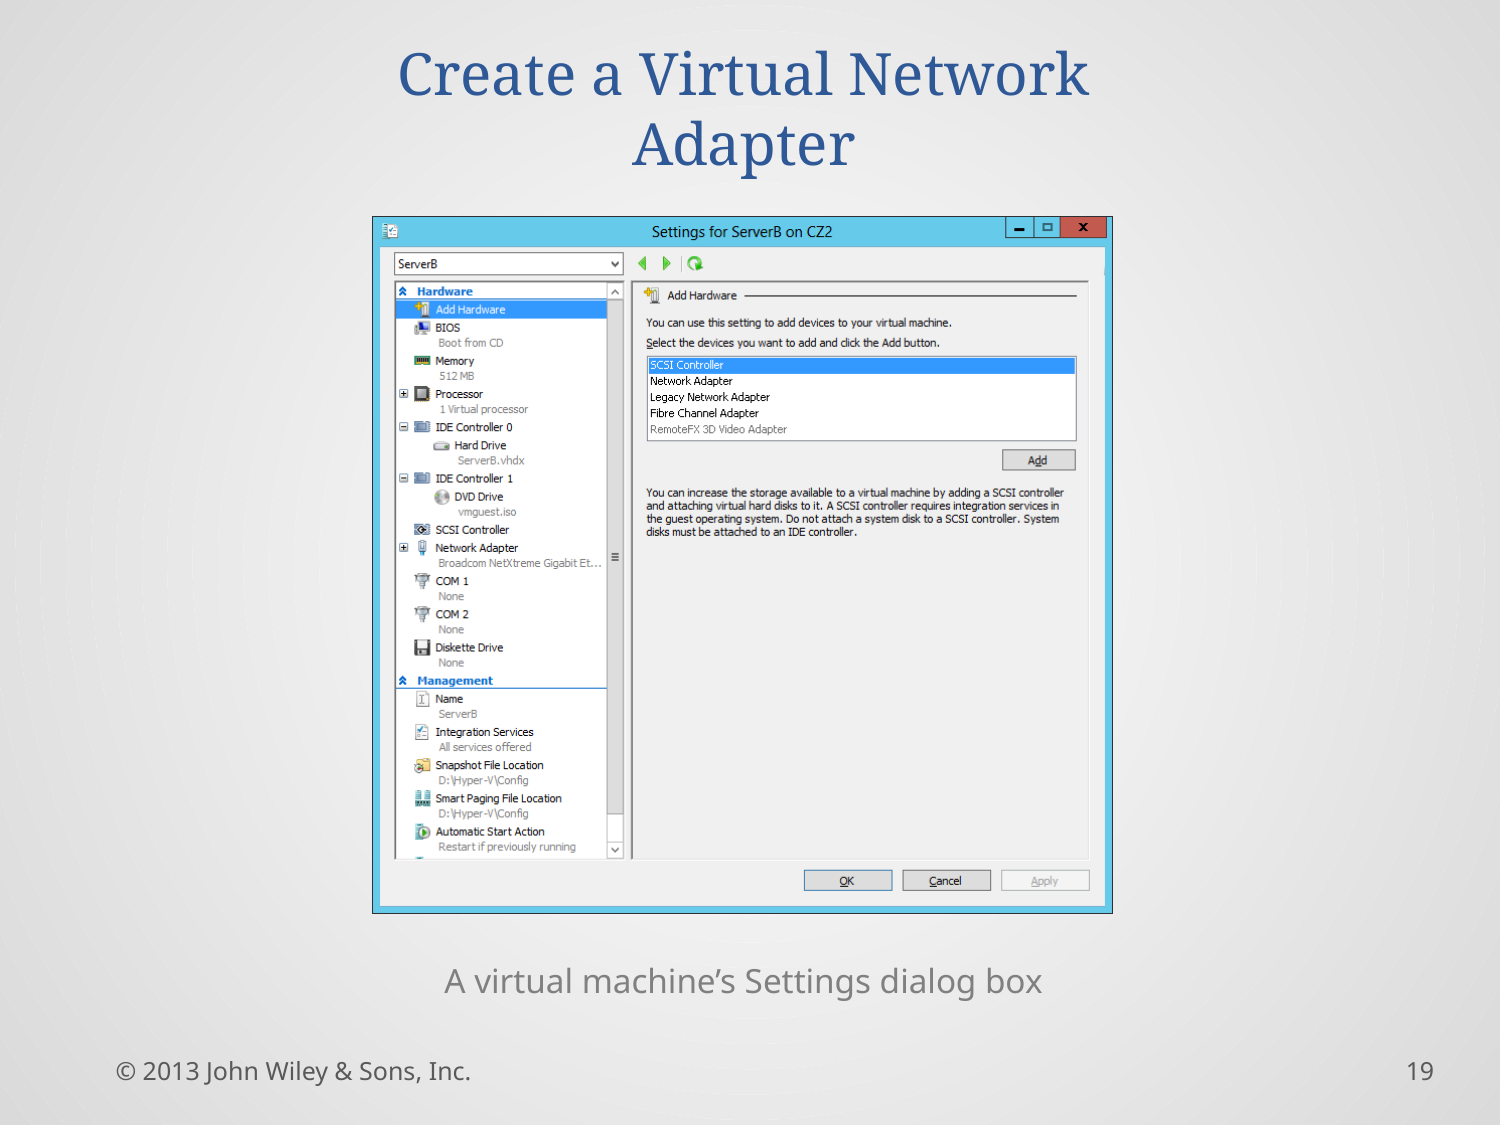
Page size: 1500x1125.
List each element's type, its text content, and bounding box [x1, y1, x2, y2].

title Create a Virtual Network Adapter [275, 37, 1213, 185]
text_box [372, 216, 1113, 963]
footer © 2013 John Wiley & Sons, Inc. [108, 1042, 576, 1103]
slide_number 19 [1401, 1042, 1494, 1103]
list A virtual machine’s Settings dialog box [275, 953, 1213, 1041]
